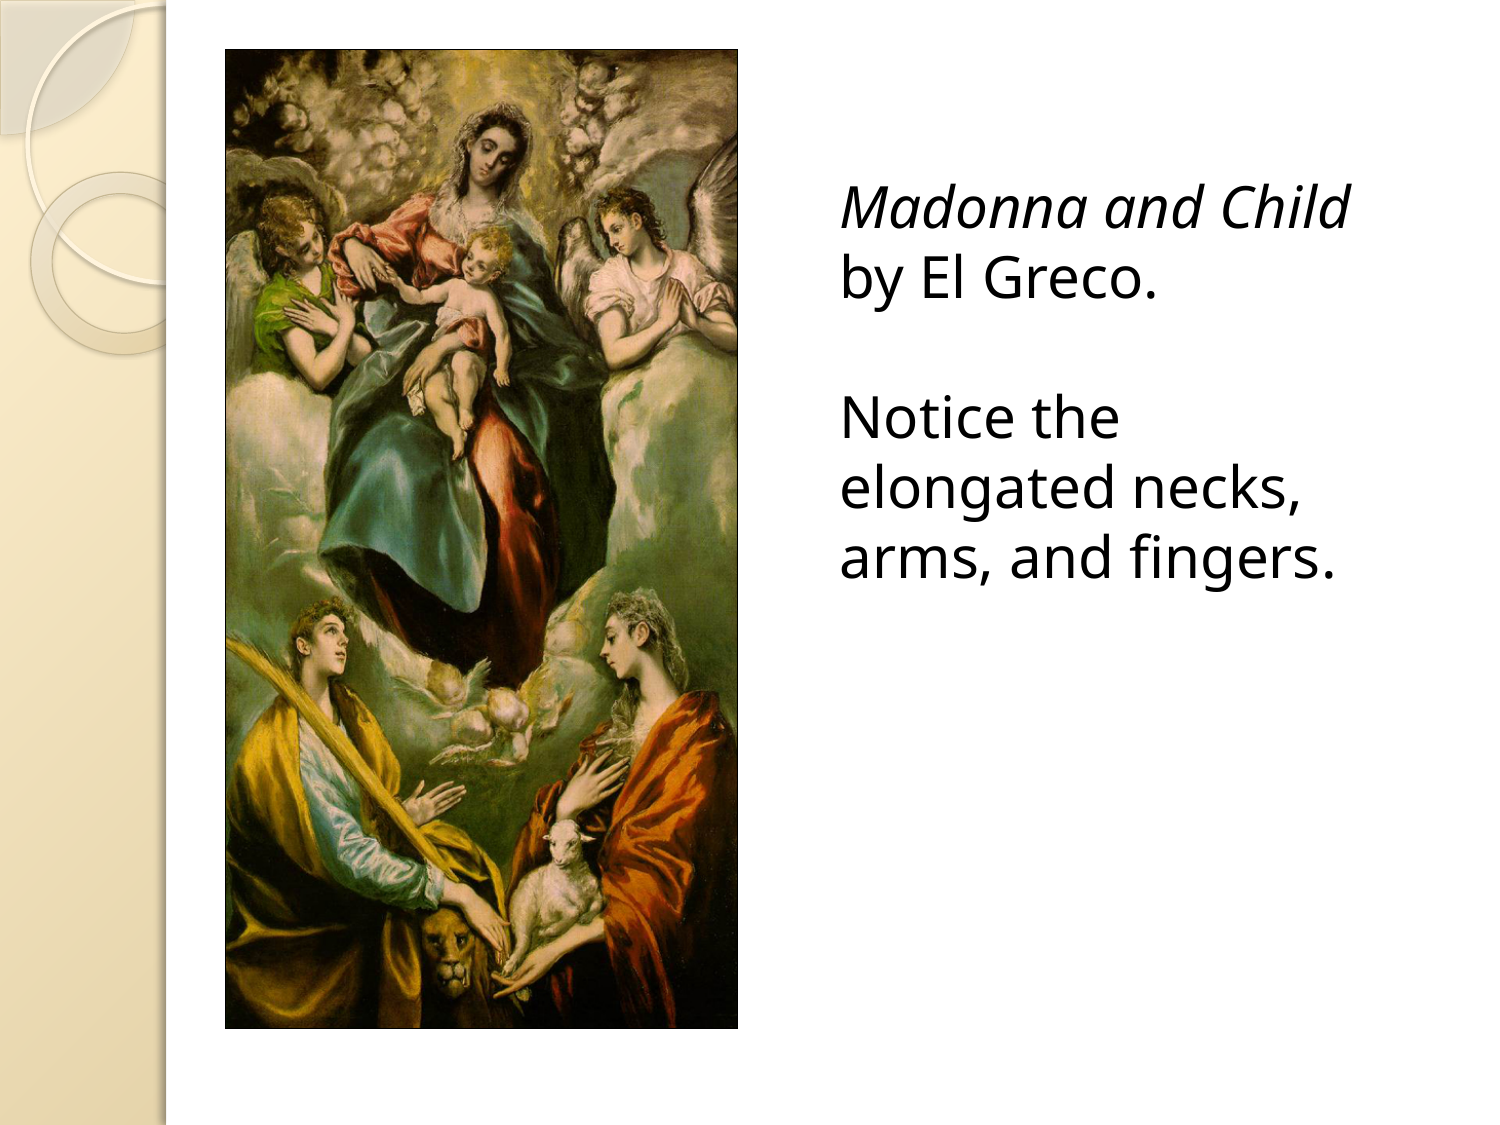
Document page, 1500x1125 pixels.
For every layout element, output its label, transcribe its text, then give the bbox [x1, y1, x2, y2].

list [224, 49, 739, 1030]
text_box Madonna and Child by El Greco. Notice the elongated necks, arms, and fingers. [825, 162, 1375, 688]
